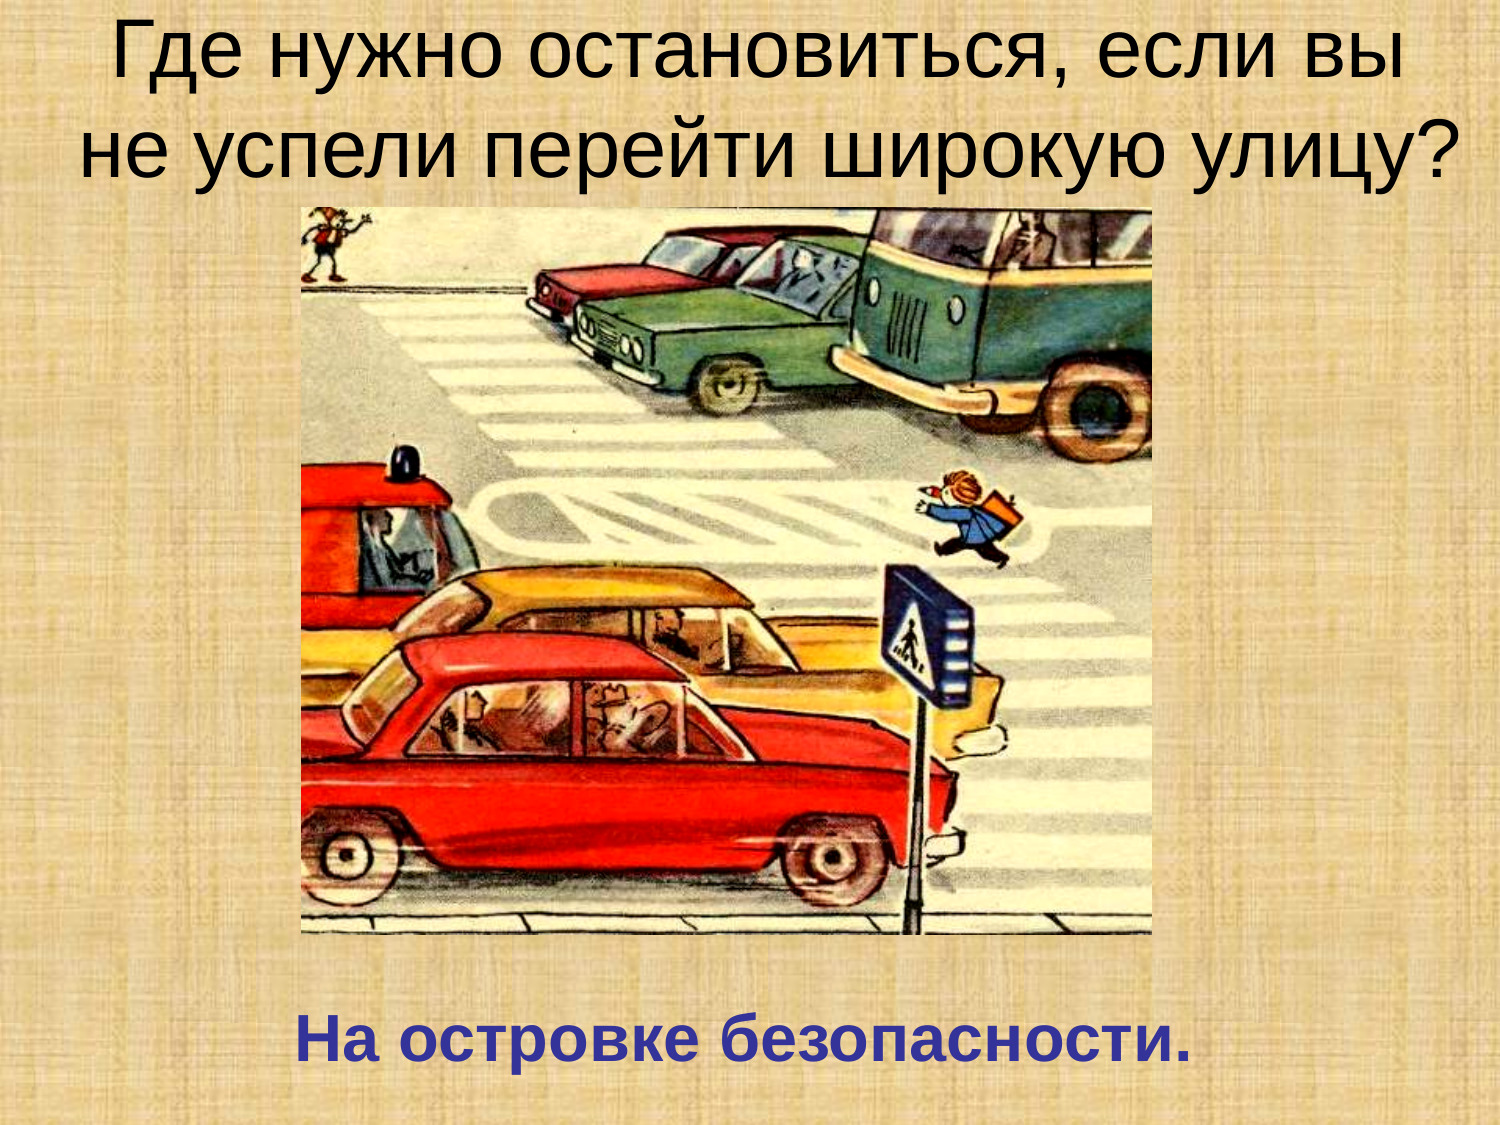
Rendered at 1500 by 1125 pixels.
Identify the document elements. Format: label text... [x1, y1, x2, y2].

text_box На островке безопасности. [253, 987, 1235, 1083]
text_box Где нужно остановиться, если вы не успели перейти широкую улицу? [41, 0, 1500, 188]
picture [0, 0, 1500, 1125]
